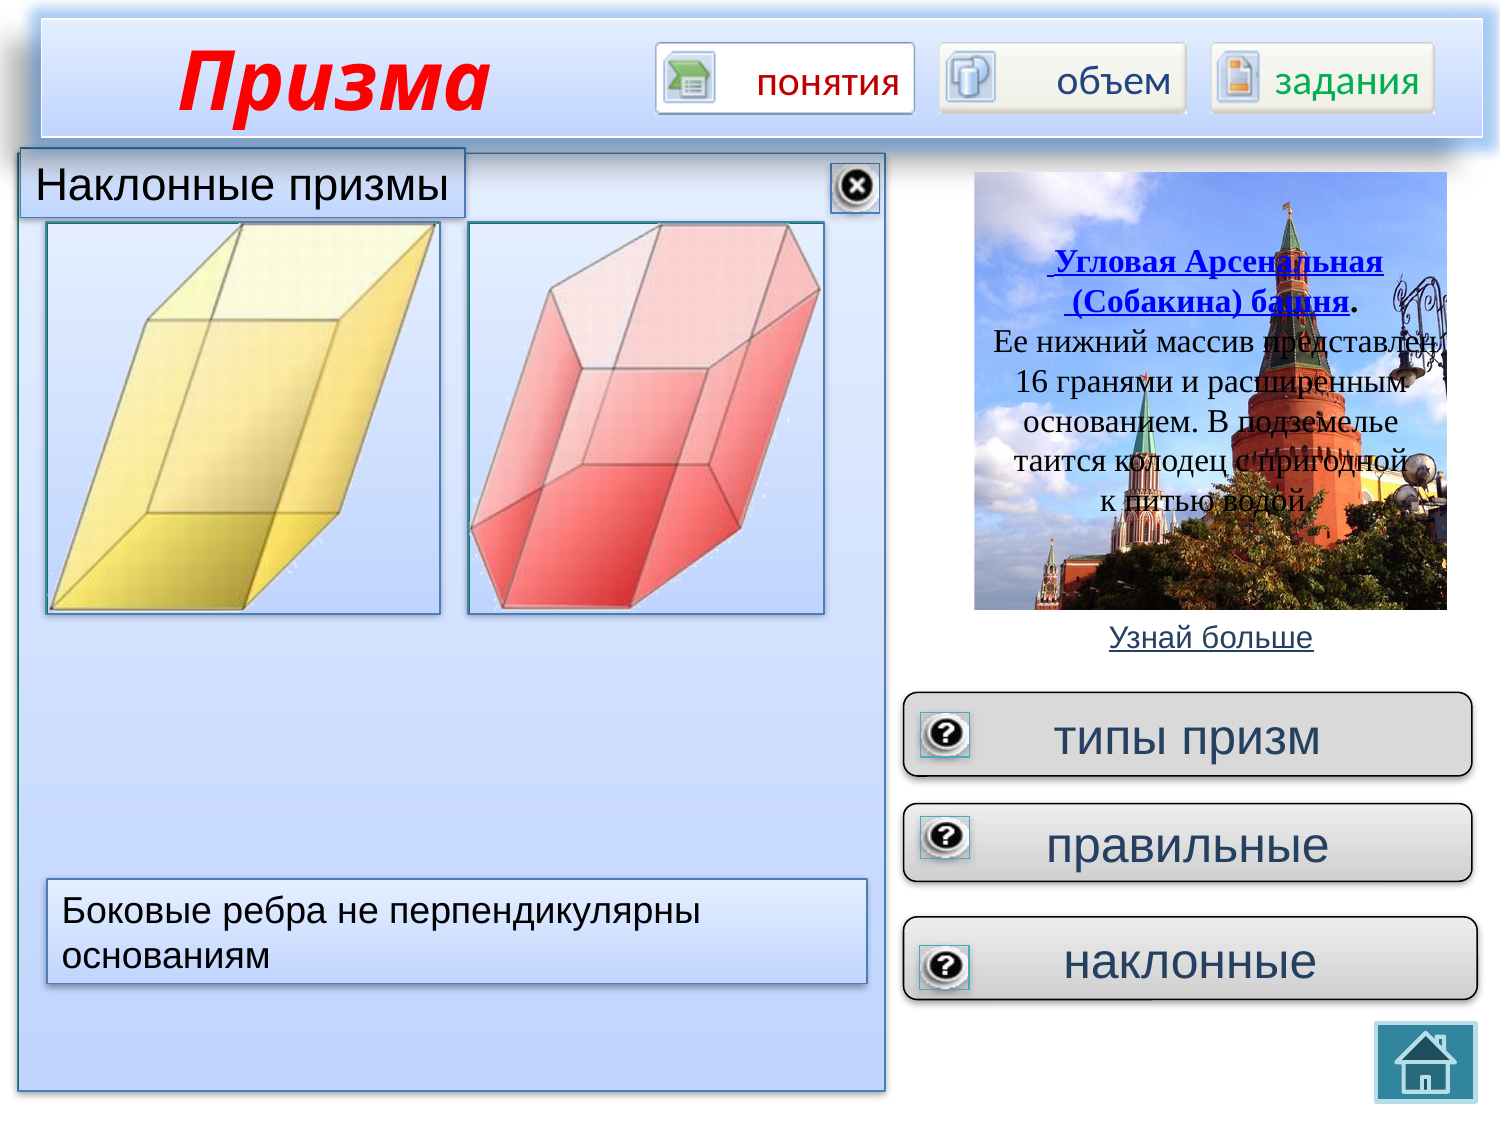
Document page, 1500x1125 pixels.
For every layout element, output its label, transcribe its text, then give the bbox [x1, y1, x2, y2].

text_box [41, 18, 1483, 138]
text_box объем [937, 41, 1189, 116]
text_box Узнай больше [1093, 618, 1329, 662]
text_box задания [1209, 41, 1437, 116]
text_box [1374, 1021, 1478, 1104]
text_box понятия [653, 41, 917, 116]
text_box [903, 803, 1473, 882]
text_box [17, 147, 886, 1092]
text_box Призма [162, 19, 508, 135]
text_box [903, 916, 1478, 1000]
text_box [903, 692, 1473, 777]
picture [974, 172, 1448, 610]
